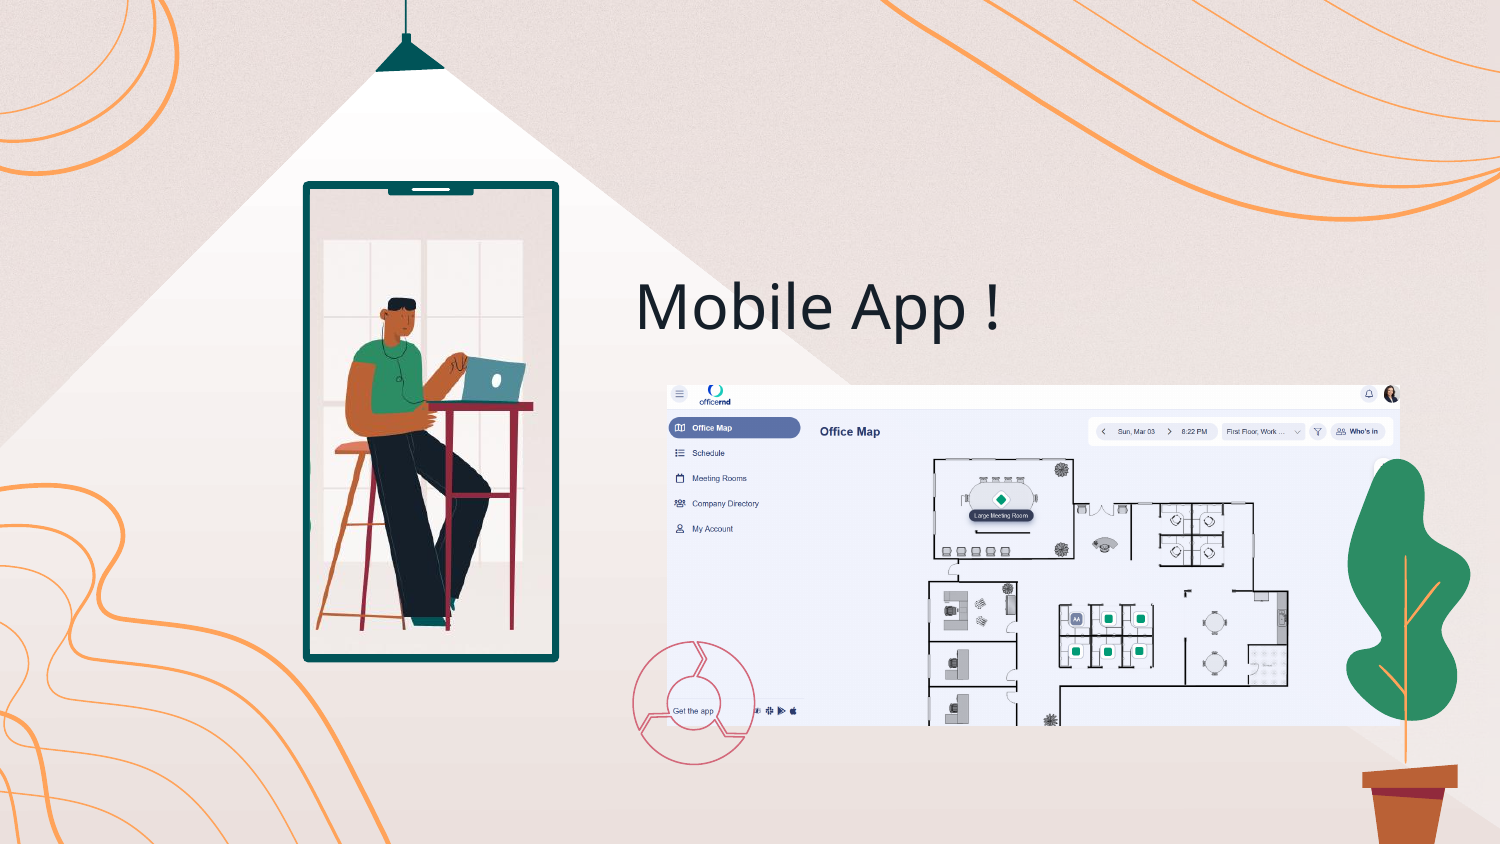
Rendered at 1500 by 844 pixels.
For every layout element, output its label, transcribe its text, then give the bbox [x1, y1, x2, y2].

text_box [387, 186, 474, 196]
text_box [1343, 458, 1473, 844]
picture [667, 385, 1400, 726]
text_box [302, 180, 560, 663]
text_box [619, 641, 758, 765]
title Mobile App ! [619, 252, 1128, 347]
picture [309, 189, 552, 655]
